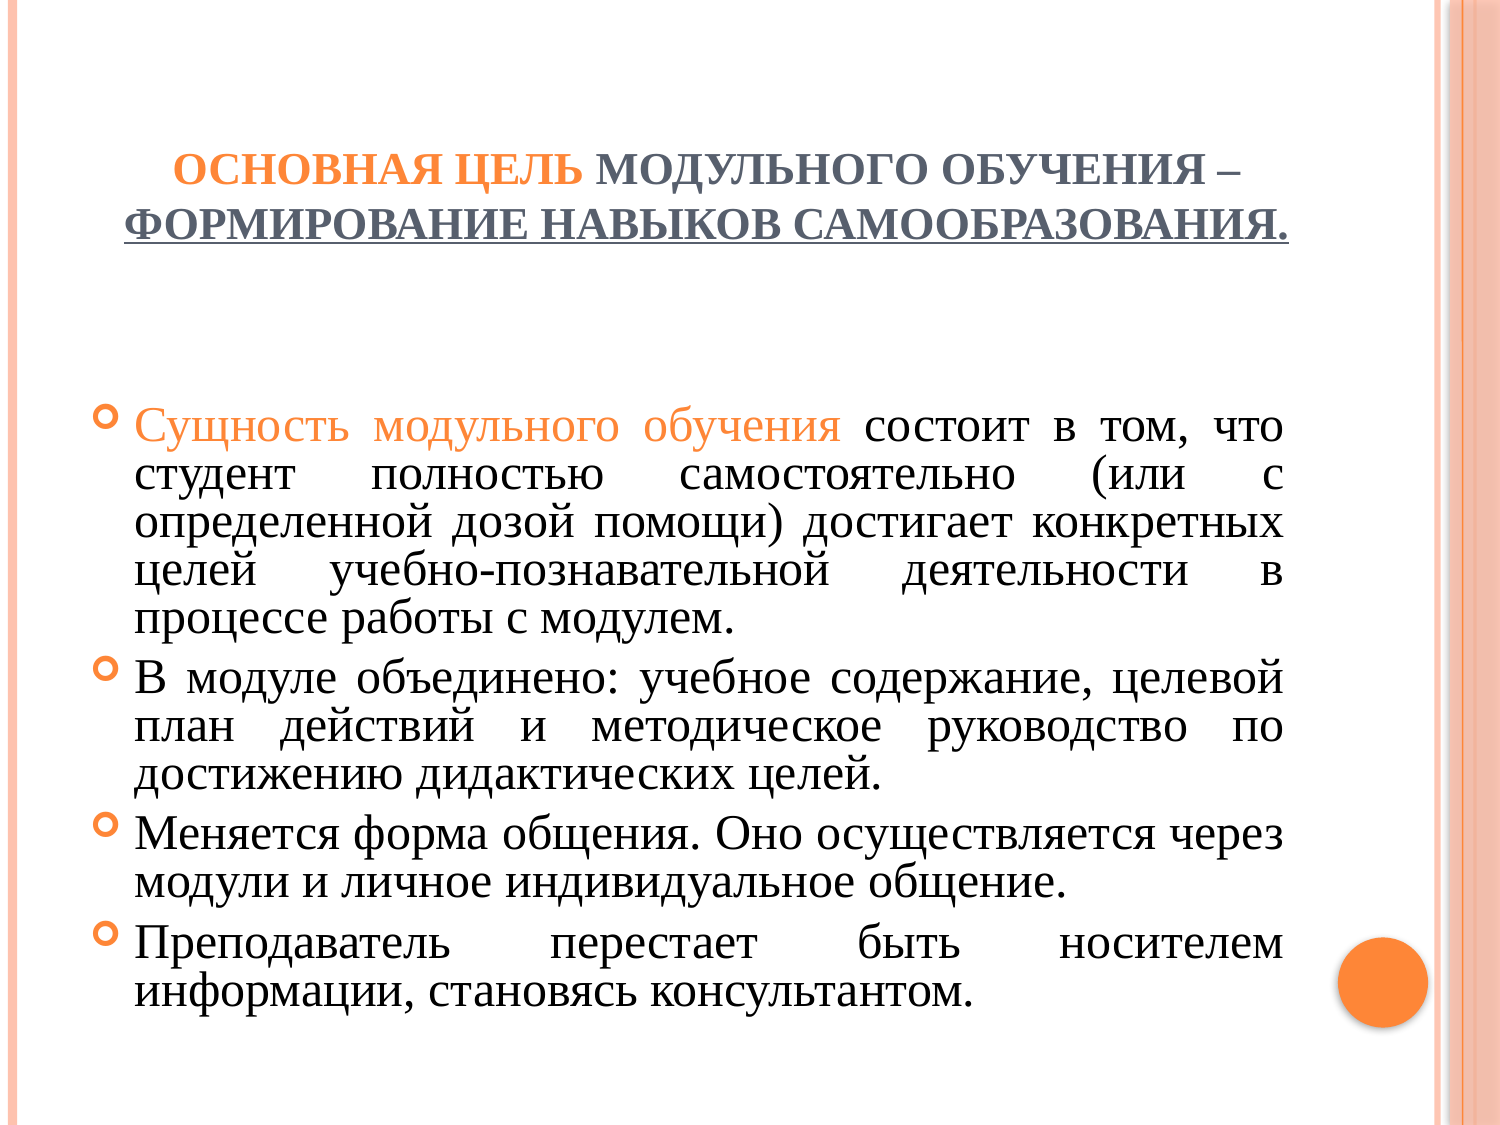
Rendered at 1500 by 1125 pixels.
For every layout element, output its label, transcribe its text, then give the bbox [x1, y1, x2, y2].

title Основная цель модульного обучения – формирование навыков самообразования. [93, 128, 1319, 317]
list Сущность модульного обучения состоит в том, что студент полностью самостоятельно (или с определенной дозой помощи) достигает конкретных целей учебно-познавательной деятельности в процессе работы с модулем. В модуле объединено: учебное содержание, целевой план действий и методическое руководство по достижению дидактических целей. Меняется форма общения. Оно осуществляется через модули и личное индивидуальное общение. Преподаватель перестает быть носителем информации, становясь консультантом. [74, 262, 1301, 1063]
